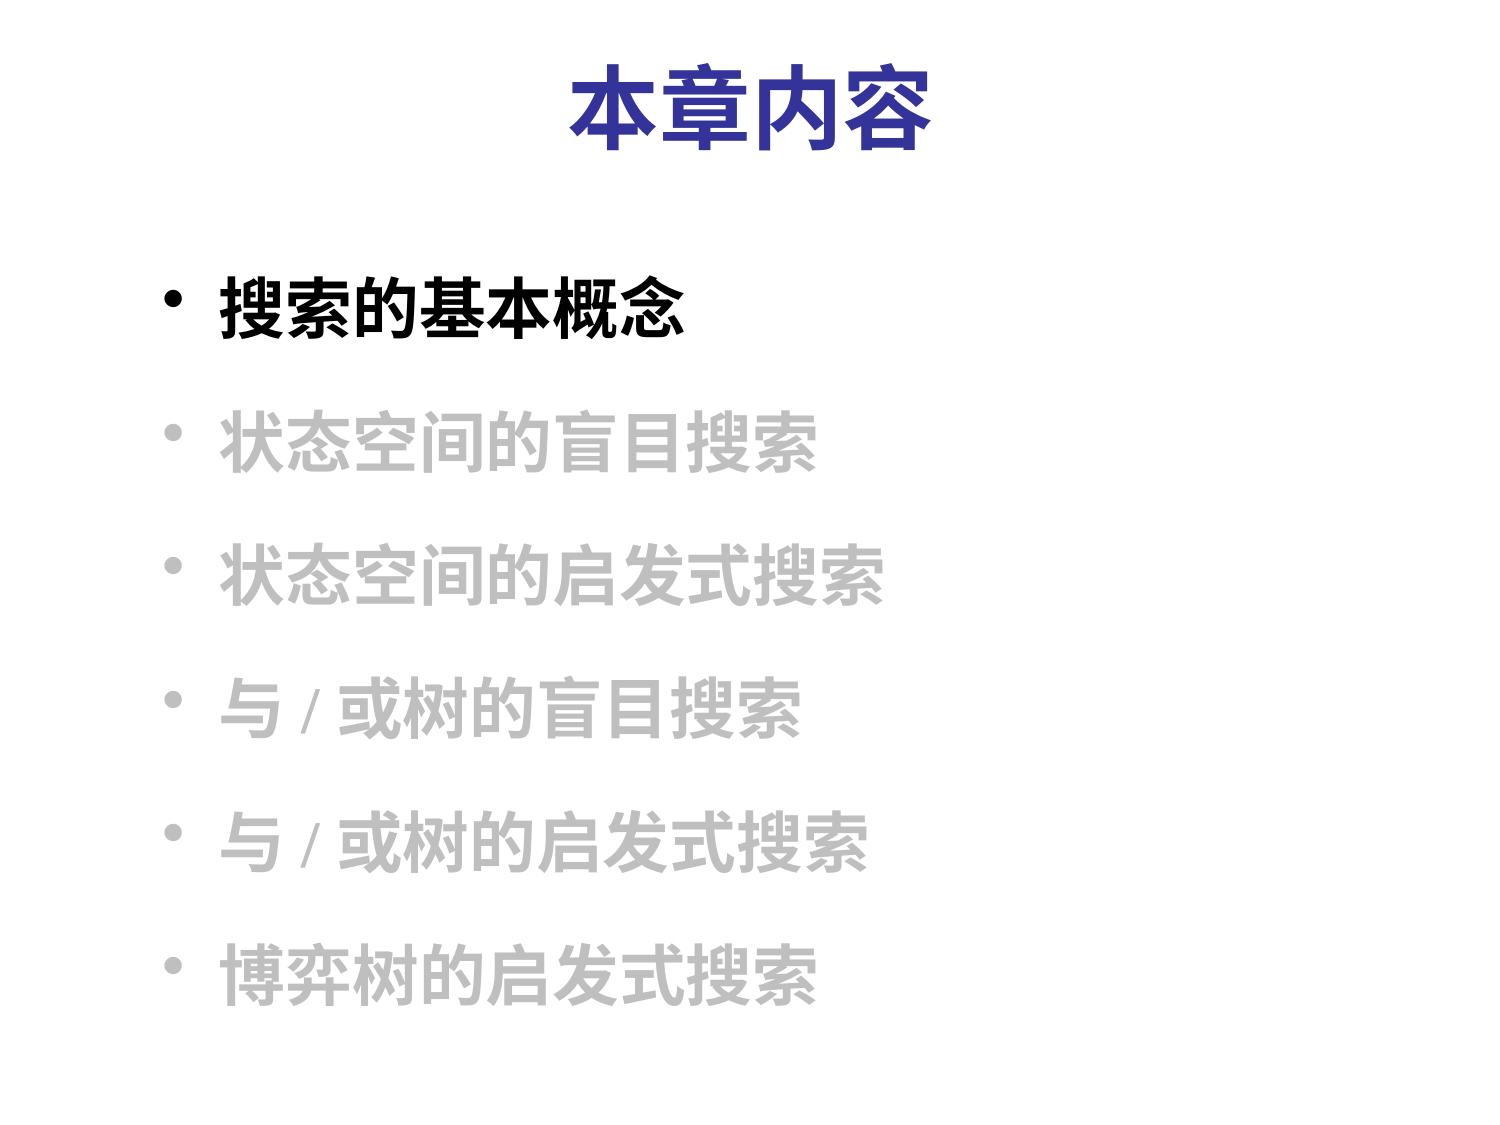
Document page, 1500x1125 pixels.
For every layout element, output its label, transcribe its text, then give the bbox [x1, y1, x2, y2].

title 本章内容 [77, 31, 1425, 181]
list 搜索的基本概念 状态空间的盲目搜索 状态空间的启发式搜索 与/或树的盲目搜索 与/或树的启发式搜索 博弈树的启发式搜索 [147, 243, 1425, 1094]
